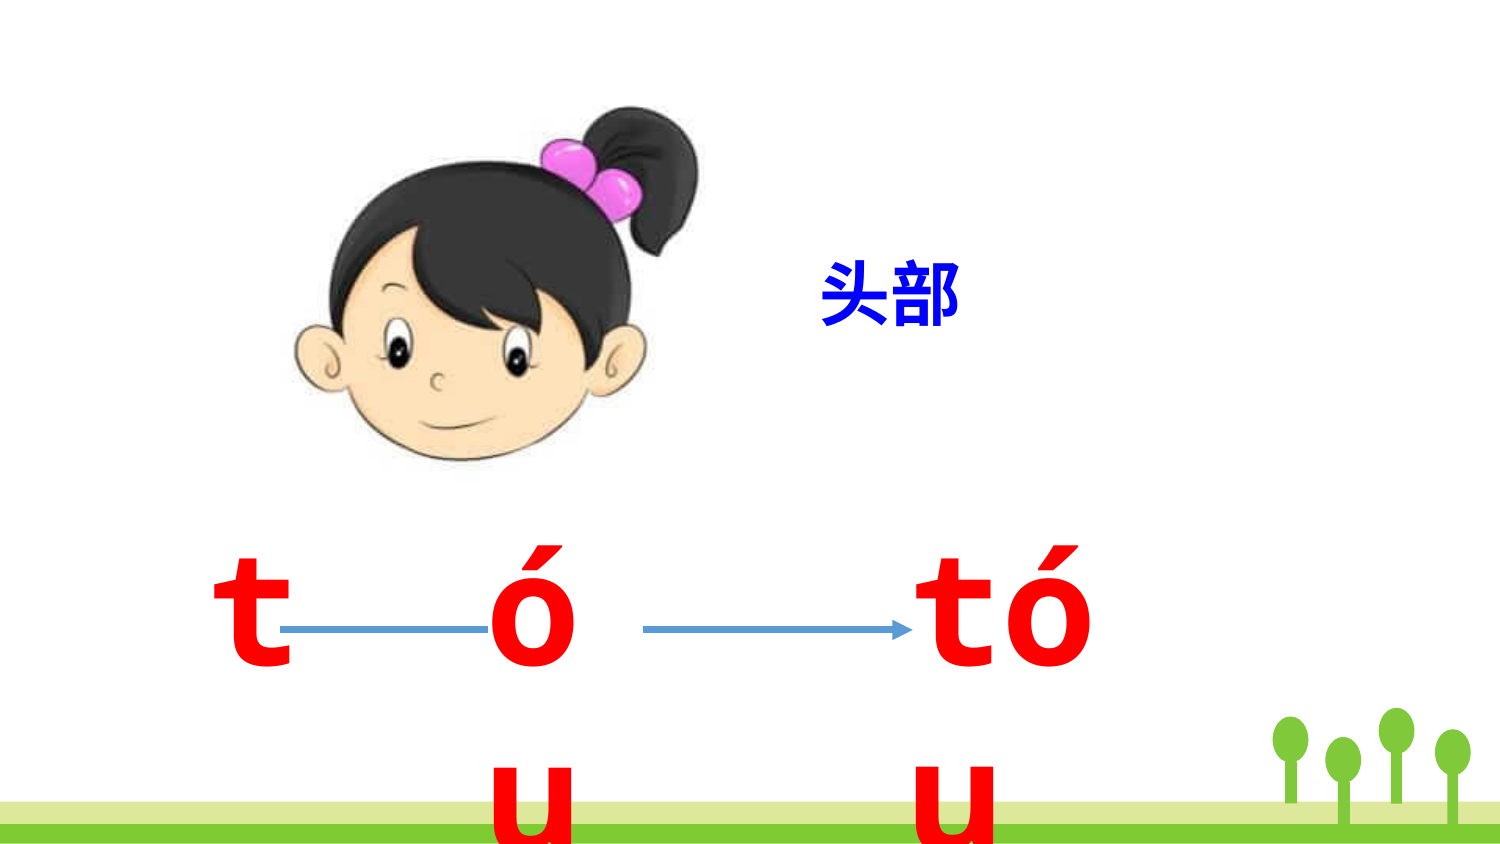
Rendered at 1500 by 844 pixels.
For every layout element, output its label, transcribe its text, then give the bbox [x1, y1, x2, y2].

text_box t [195, 504, 308, 703]
picture [280, 81, 728, 485]
text_box 头部 [808, 244, 990, 341]
text_box óu [474, 503, 659, 707]
text_box tóu [897, 503, 1165, 707]
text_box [0, 707, 1500, 844]
